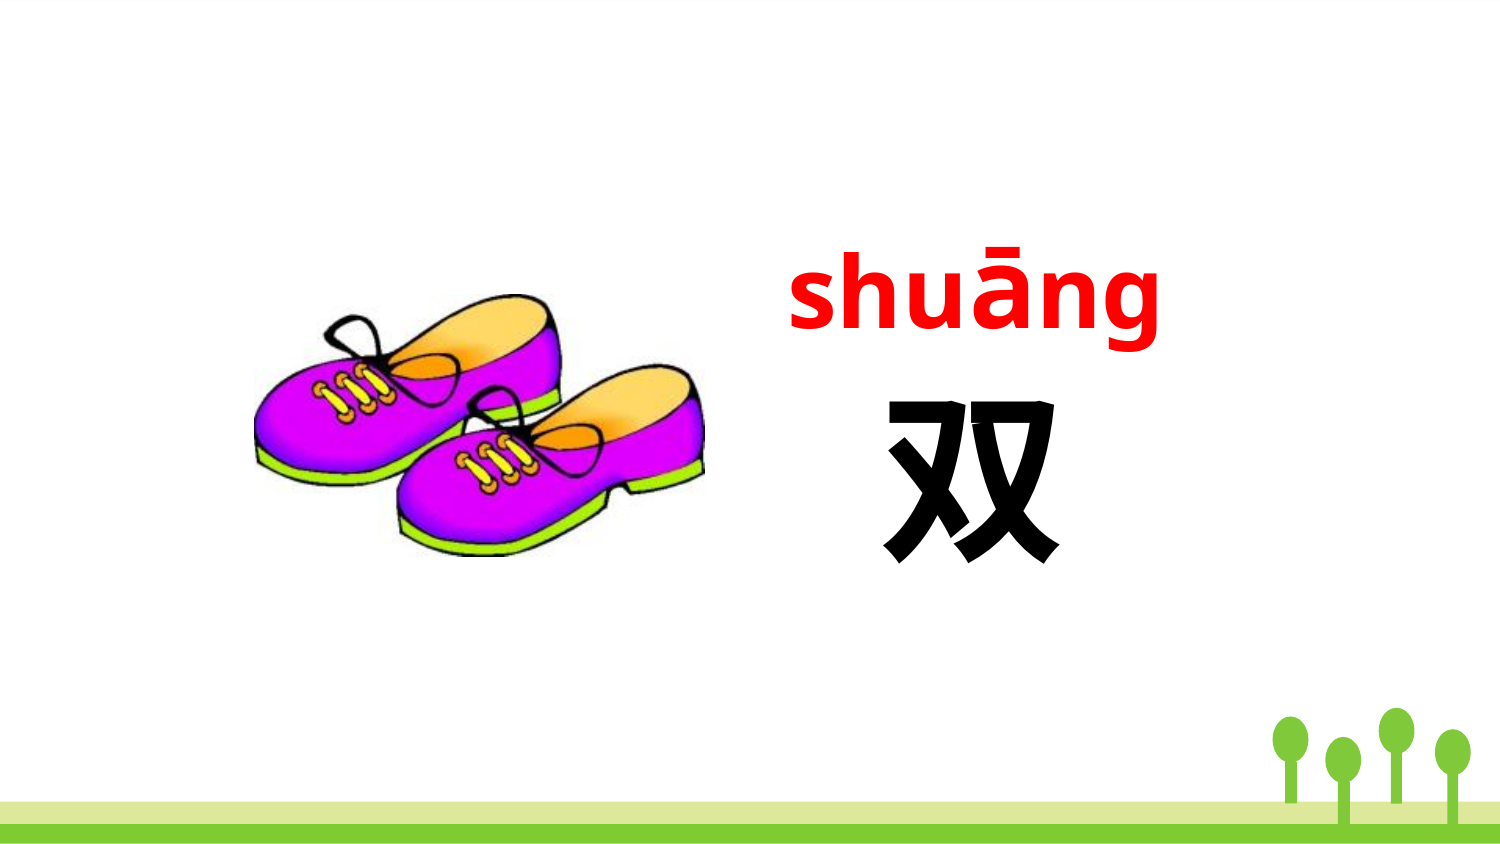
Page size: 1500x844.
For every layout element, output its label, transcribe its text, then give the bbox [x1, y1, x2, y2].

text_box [0, 707, 1500, 844]
text_box 双 [867, 354, 1128, 591]
picture [0, 0, 1500, 707]
text_box shuānɡ [776, 210, 1188, 357]
